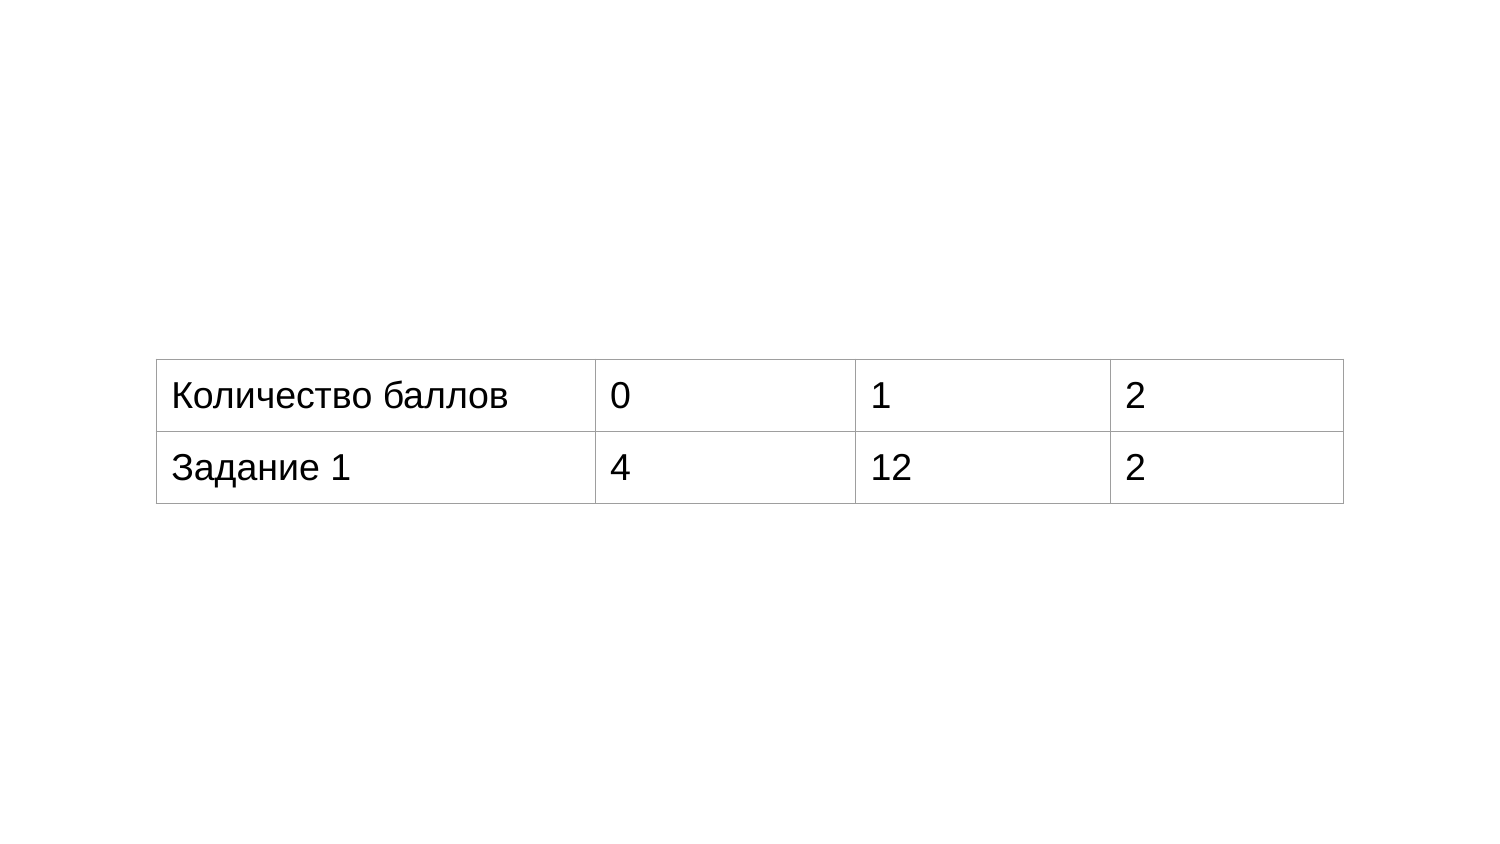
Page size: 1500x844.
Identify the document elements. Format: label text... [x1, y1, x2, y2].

table_header 0 [596, 360, 855, 431]
table_cell 2 [1111, 432, 1343, 503]
table_cell Задание 1 [157, 432, 595, 503]
table_cell 4 [596, 432, 855, 503]
table_header 1 [856, 360, 1110, 431]
table_cell 12 [856, 432, 1110, 503]
table_header Количество баллов [157, 360, 595, 431]
table_header 2 [1111, 360, 1343, 431]
